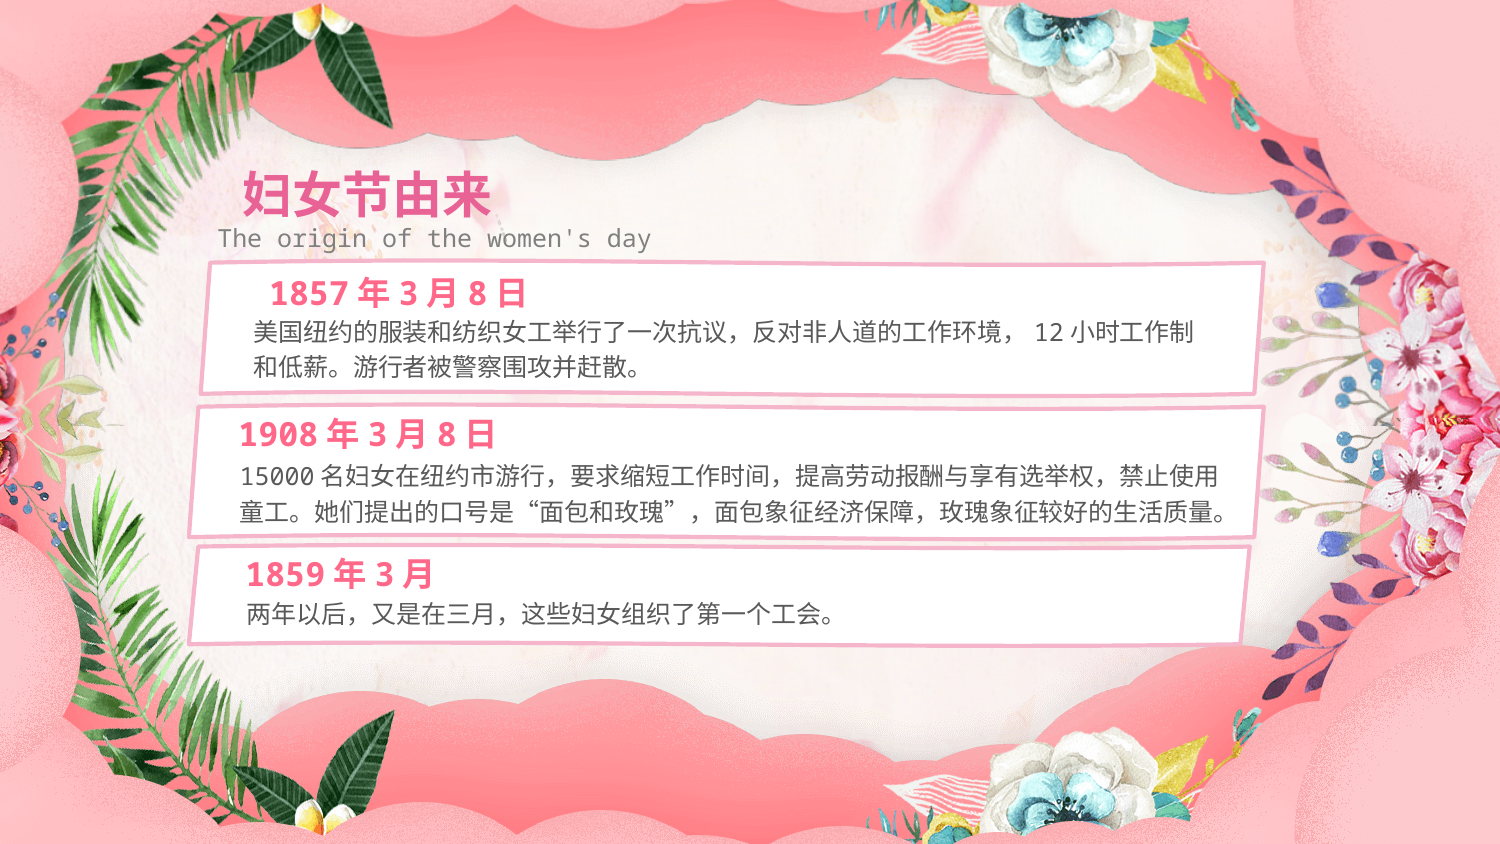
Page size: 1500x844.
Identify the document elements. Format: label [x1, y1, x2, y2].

text_box [195, 542, 1252, 648]
text_box [224, 413, 1289, 516]
text_box [643, 259, 1266, 345]
text_box [198, 260, 236, 396]
text_box [186, 402, 1266, 542]
text_box [224, 155, 640, 261]
text_box [186, 553, 891, 664]
text_box [238, 265, 1256, 390]
picture [0, 0, 1500, 844]
